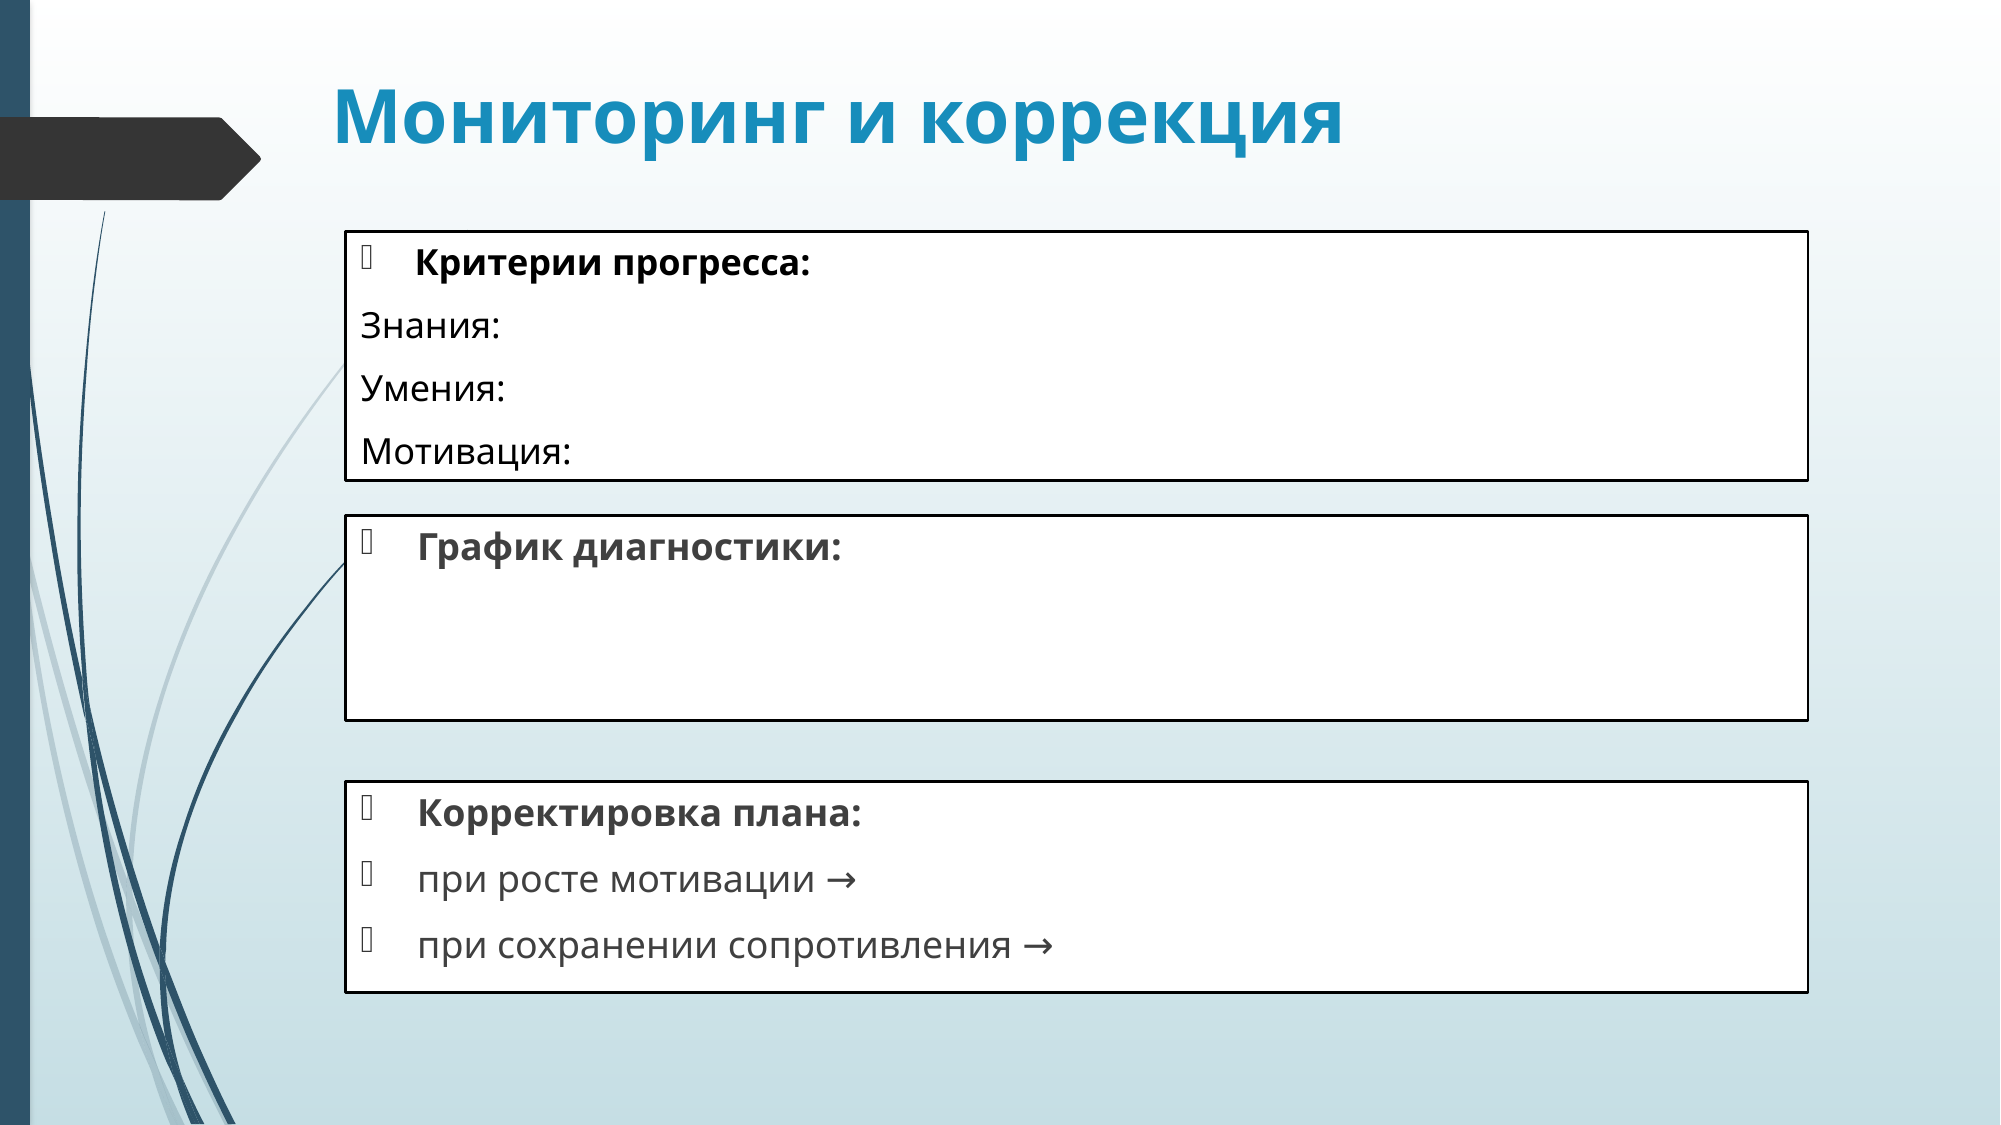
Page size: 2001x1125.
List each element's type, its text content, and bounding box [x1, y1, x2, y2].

text_box Корректировка плана: при росте мотивации → при сохранении сопротивления → [344, 780, 1809, 994]
text_box График диагностики: [344, 514, 1809, 722]
list Критерии прогресса: Знания: Умения: Мотивация: [344, 230, 1809, 482]
title Мониторинг и коррекция [316, 60, 1884, 272]
